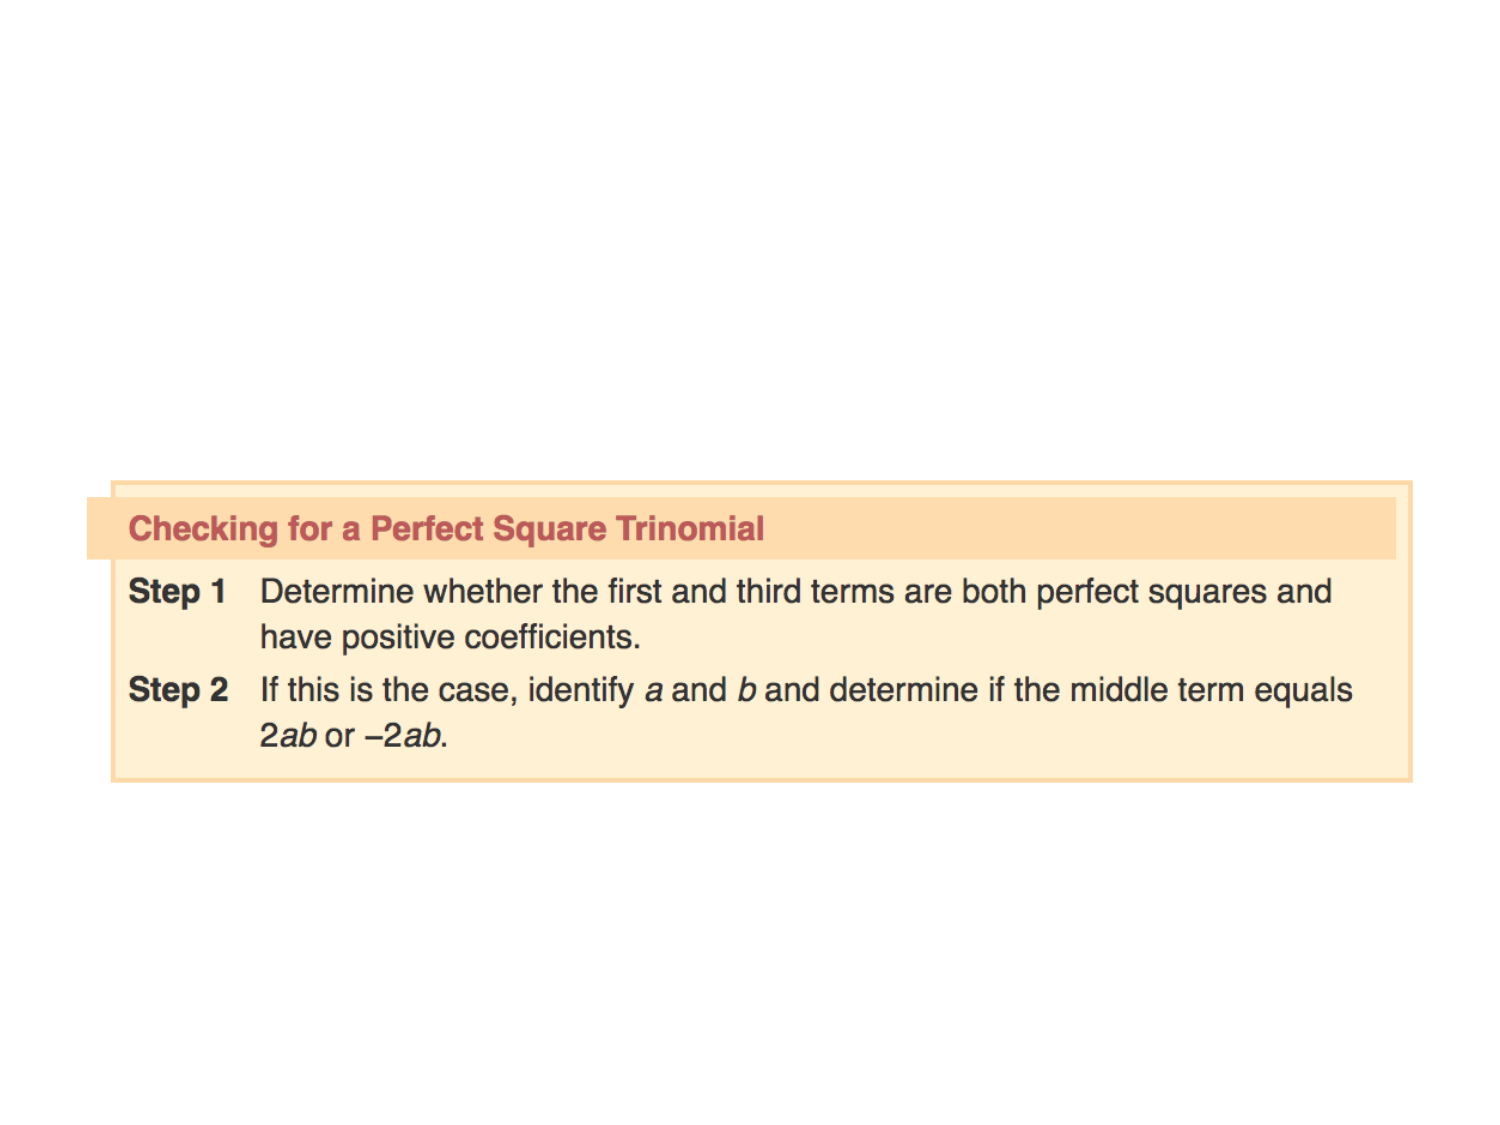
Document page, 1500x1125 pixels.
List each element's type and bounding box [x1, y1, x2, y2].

list [74, 262, 1426, 1006]
